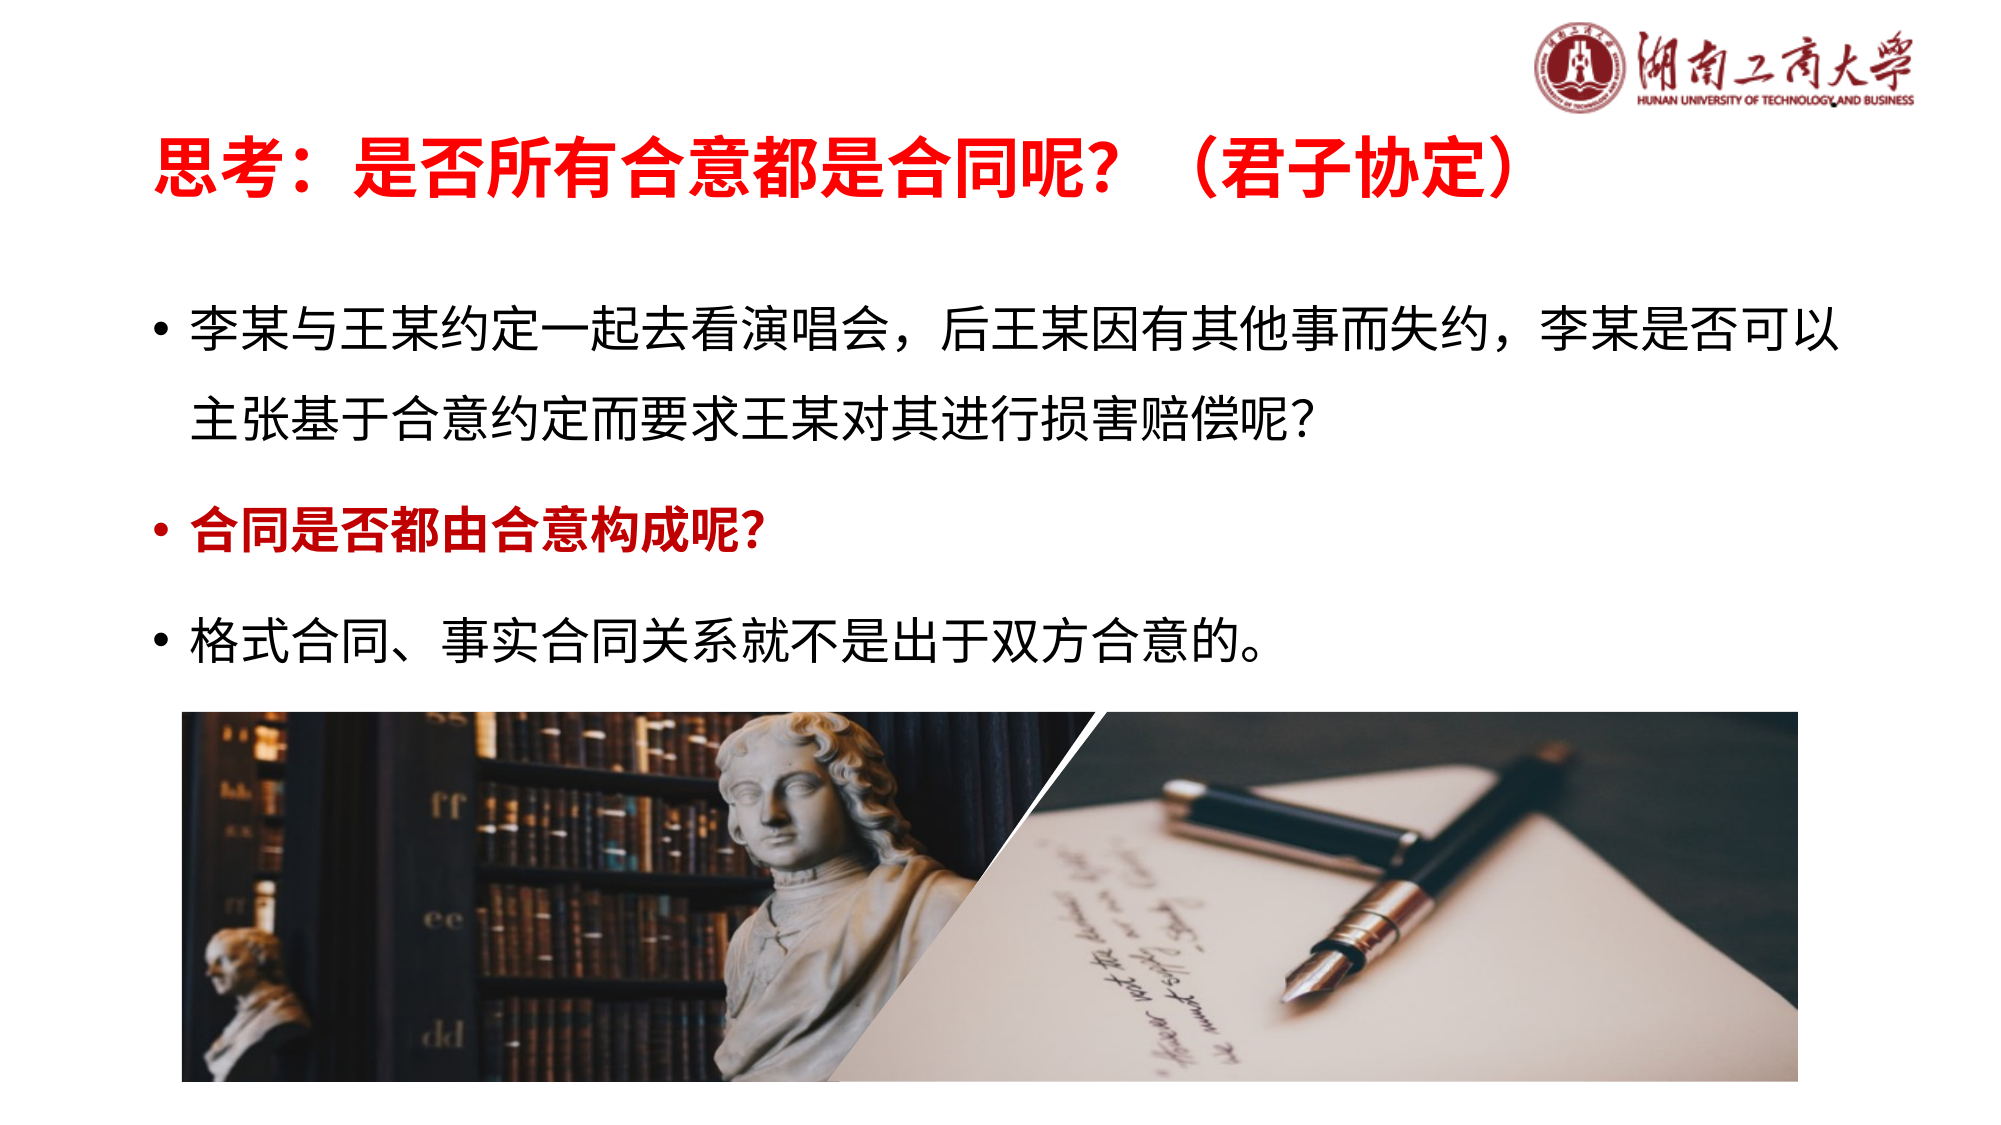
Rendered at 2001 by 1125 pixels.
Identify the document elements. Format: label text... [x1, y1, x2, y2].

text_box [180, 710, 1098, 1083]
picture [1533, 21, 1922, 117]
list 李某与王某约定一起去看演唱会，后王某因有其他事而失约，李某是否可以主张基于合意约定而要求王某对其进行损害赔偿呢？ 合同是否都由合意构成呢？ 格式合同、事实合同关系就不是出于双方合意的。 [137, 260, 1863, 975]
text_box [824, 710, 1800, 1083]
title 思考：是否所有合意都是合同呢？（君子协定） [137, 81, 1863, 260]
